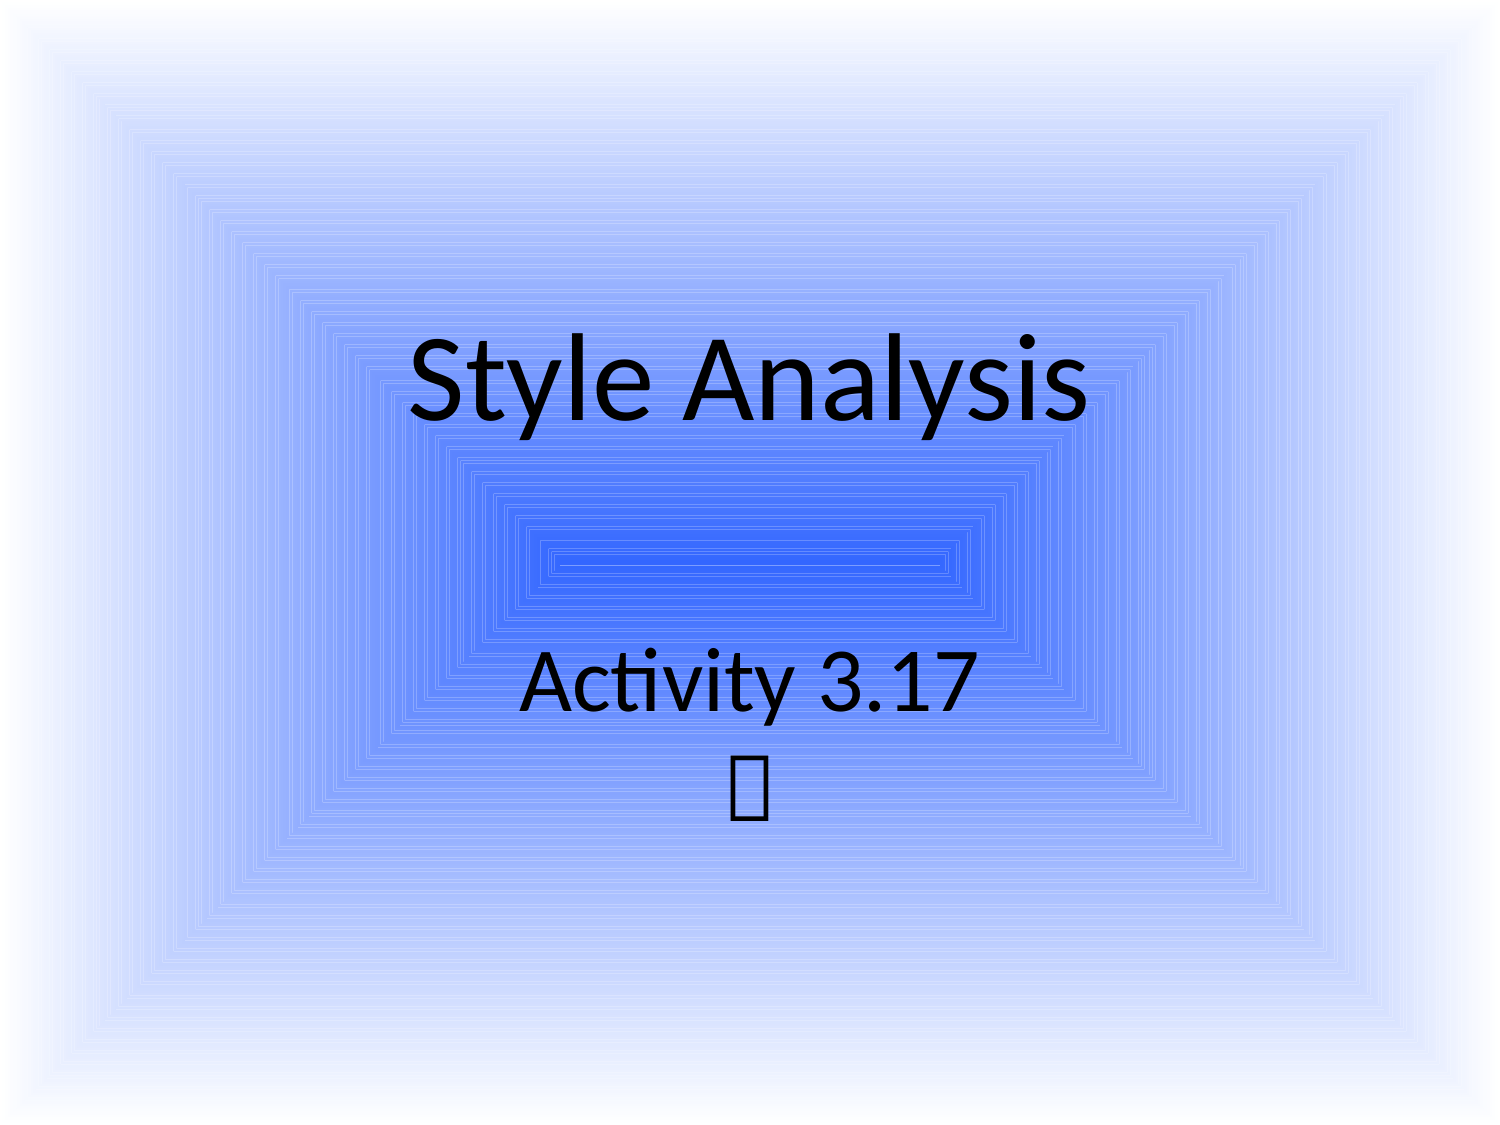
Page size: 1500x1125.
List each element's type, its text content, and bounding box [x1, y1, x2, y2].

title Style Analysis [112, 249, 1388, 492]
text_box Activity 3.17  [112, 608, 1388, 850]
